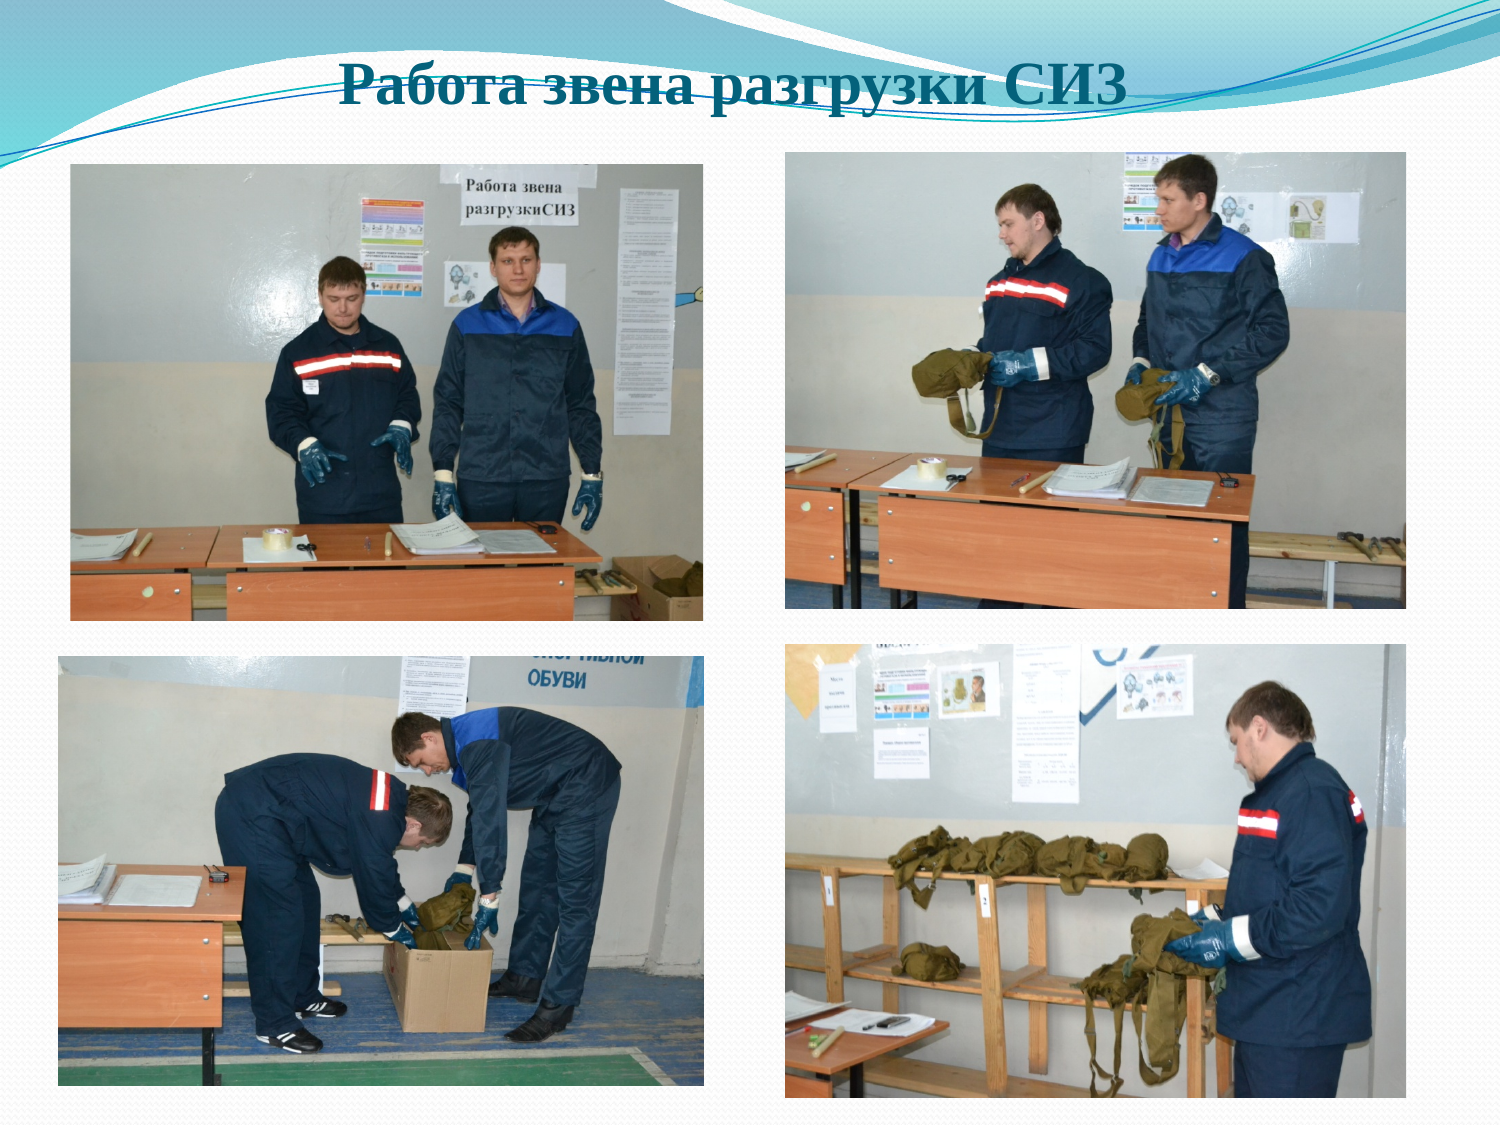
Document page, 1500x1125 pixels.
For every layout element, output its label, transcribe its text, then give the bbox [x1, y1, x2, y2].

title Работа звена разгрузки СИЗ [58, 35, 1409, 118]
picture [784, 152, 1407, 610]
picture [784, 644, 1407, 1098]
picture [70, 163, 704, 622]
picture [58, 655, 704, 1087]
